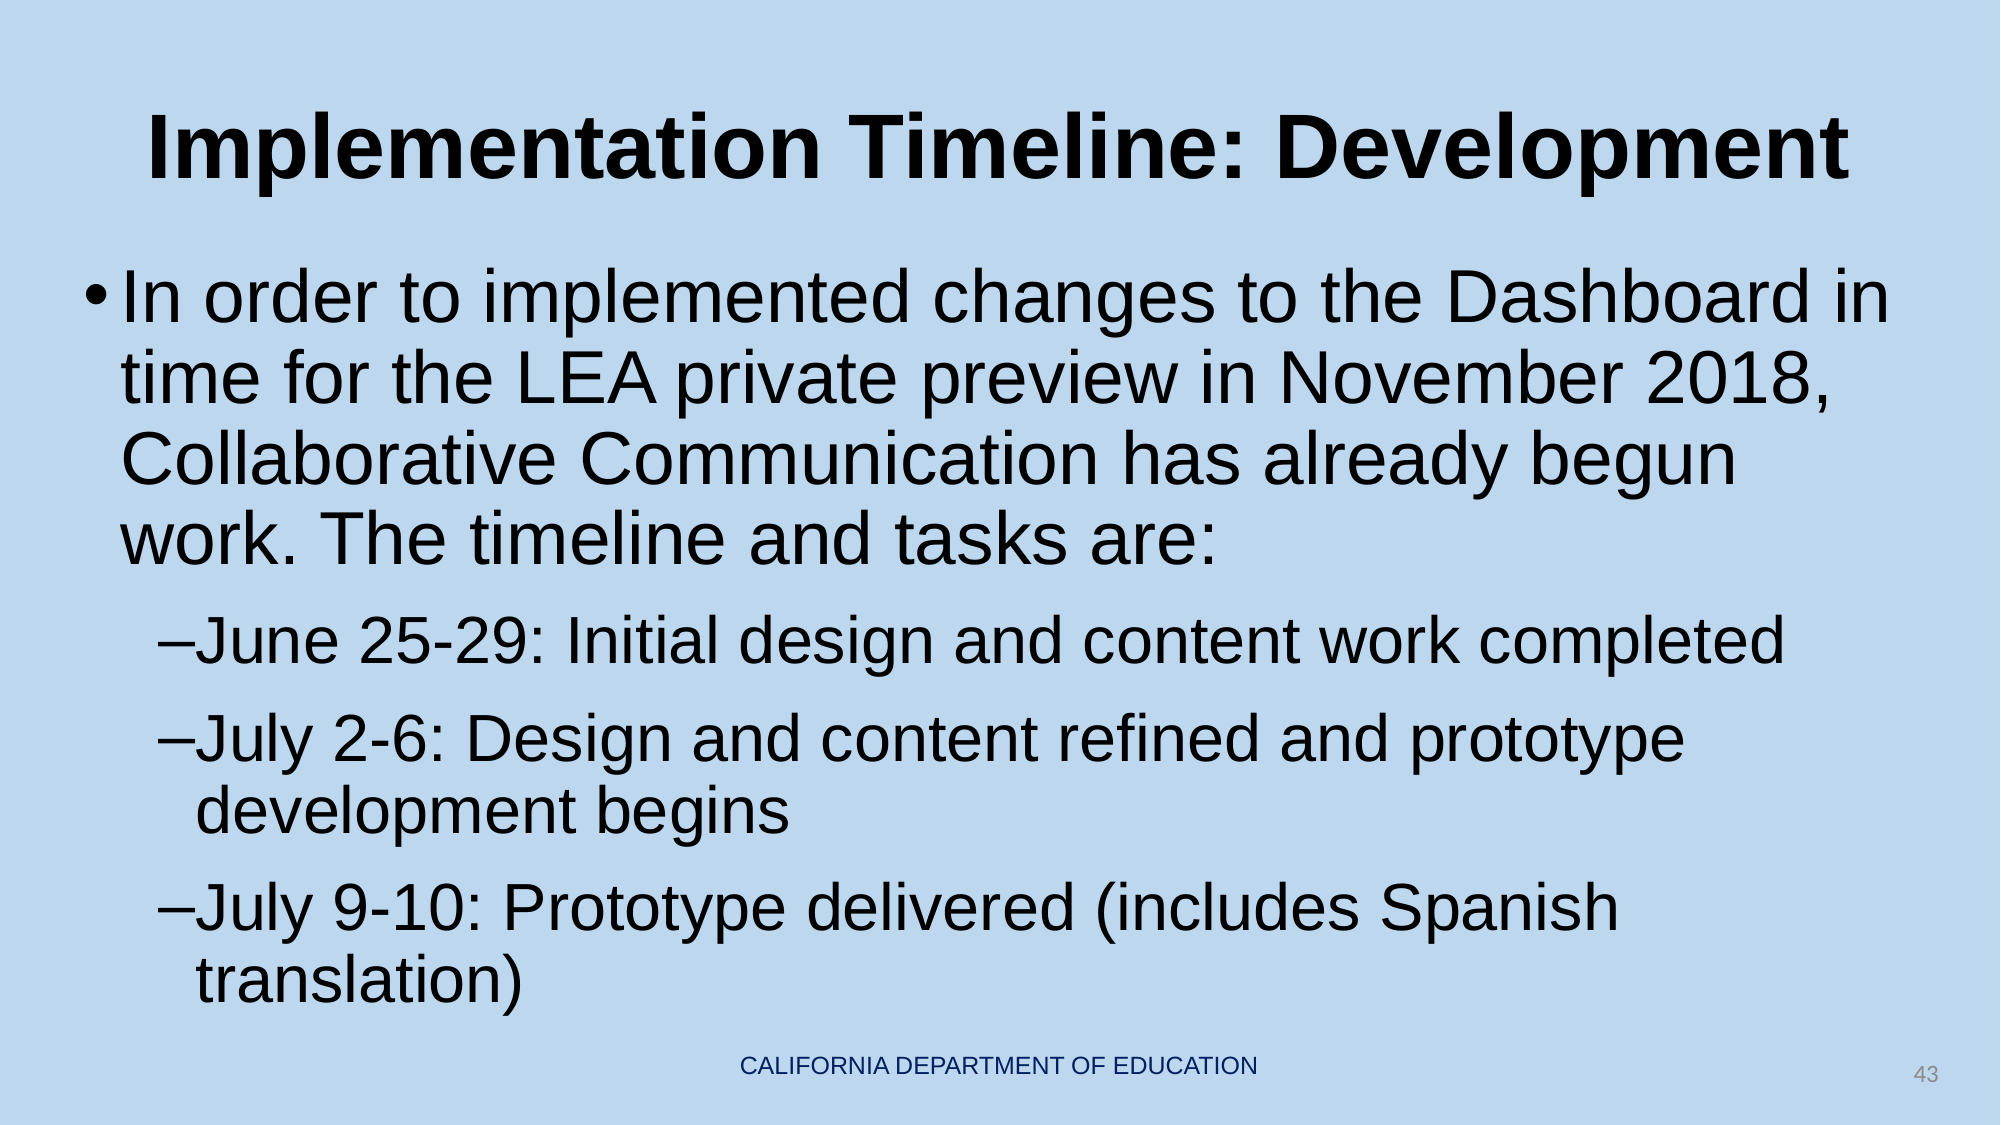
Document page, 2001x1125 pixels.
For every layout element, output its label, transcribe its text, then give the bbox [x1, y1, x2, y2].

title Implementation Timeline: Development [68, 27, 1931, 249]
list In order to implemented changes to the Dashboard in time for the LEA private preview in November 2018, Collaborative Communication has already begun work. The timeline and tasks are: June 25-29: Initial design and content work completed July 2-6: Design and content refined and prototype development begins July 9-10: Prototype delivered (includes Spanish translation) [68, 249, 1931, 1043]
slide_number 43 [1504, 1042, 1954, 1103]
